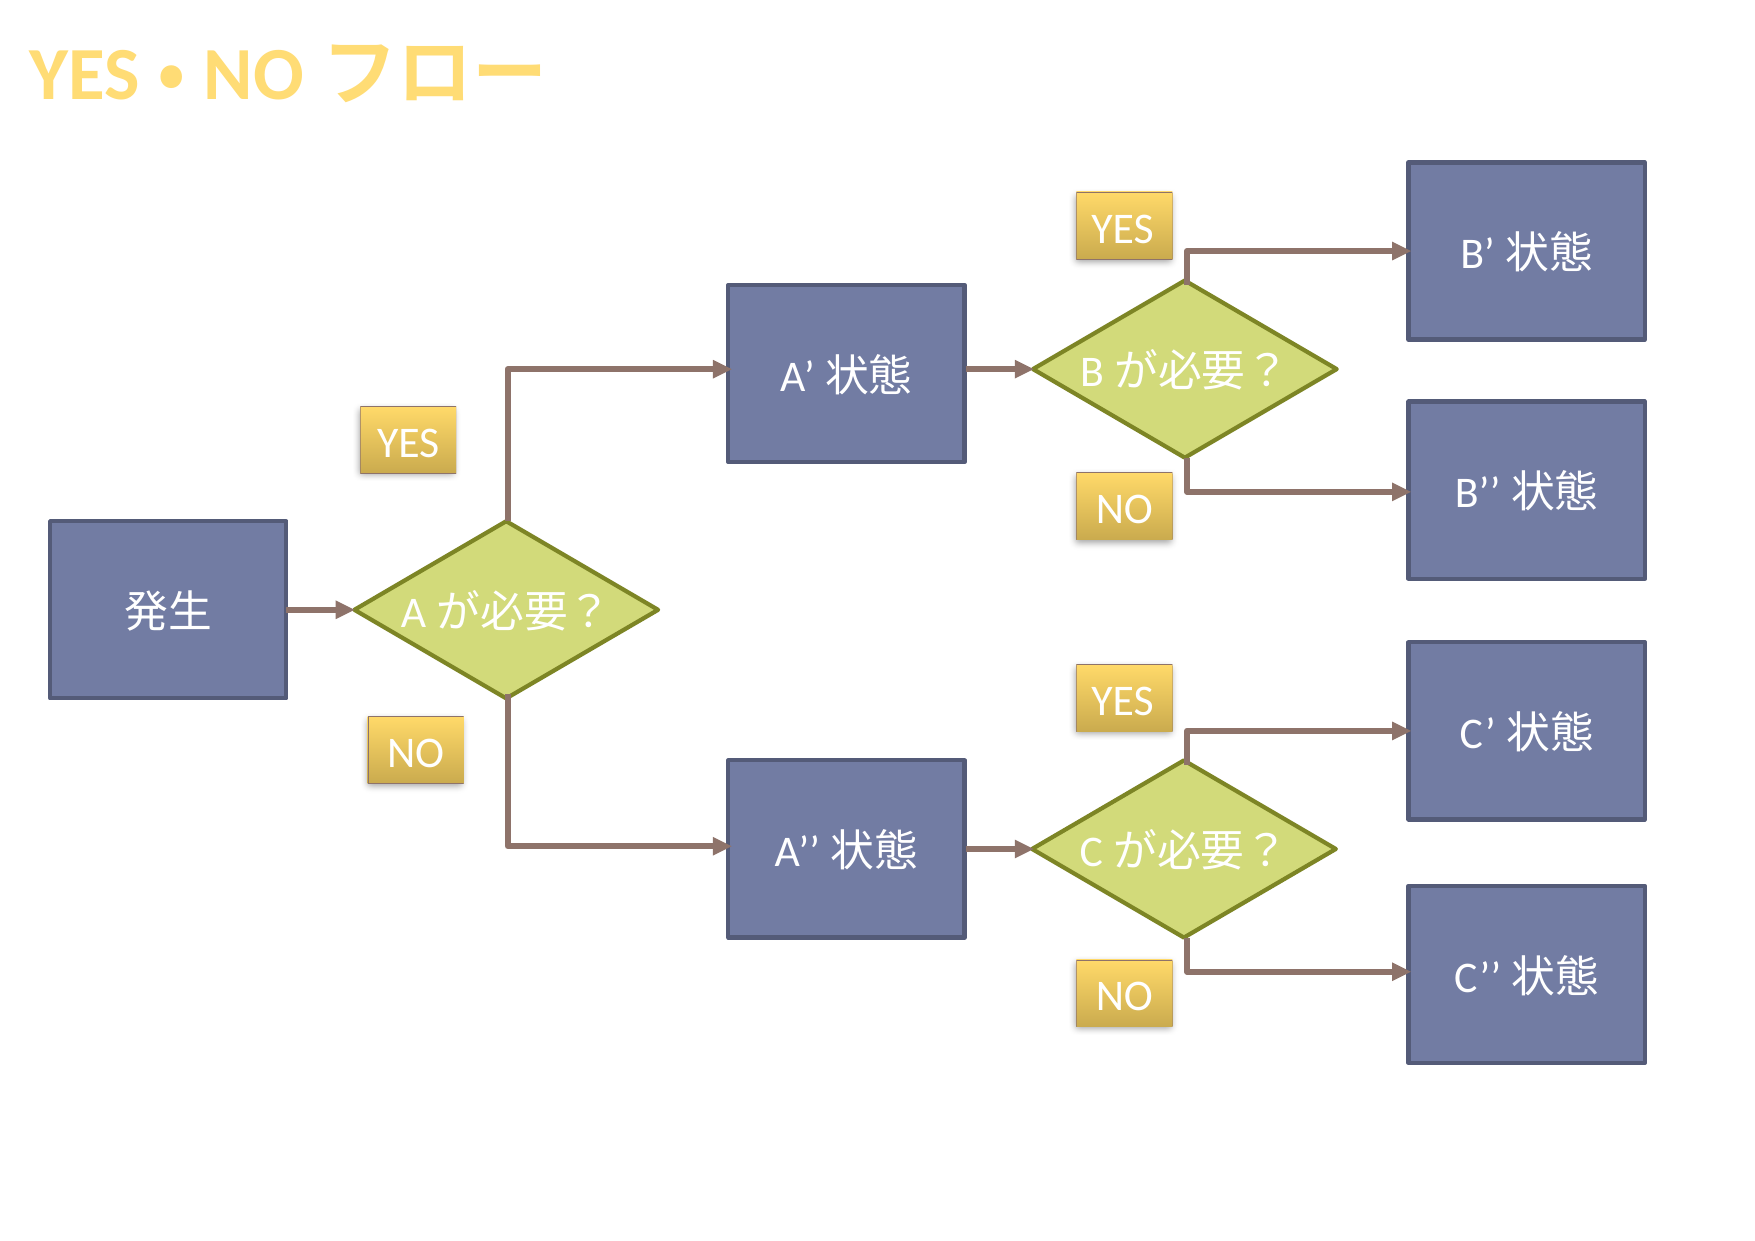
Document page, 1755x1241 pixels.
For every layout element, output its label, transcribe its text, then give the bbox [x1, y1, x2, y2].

text_box [507, 693, 732, 853]
text_box Cが必要？ [1031, 758, 1338, 940]
text_box B’状態 [1406, 160, 1647, 342]
text_box YES [1076, 664, 1173, 732]
text_box 発生 [48, 519, 288, 700]
text_box YES・NOフロー [14, 17, 677, 123]
text_box Aが必要？ [353, 519, 661, 701]
text_box YES [1076, 191, 1173, 260]
text_box A’状態 [726, 283, 967, 464]
text_box Bが必要？ [1032, 278, 1339, 460]
text_box NO [1076, 959, 1173, 1027]
text_box NO [367, 716, 464, 784]
text_box YES [360, 406, 457, 474]
text_box B’’状態 [1406, 399, 1647, 581]
text_box [1186, 244, 1411, 286]
text_box [507, 362, 732, 522]
text_box [1186, 457, 1411, 499]
text_box A’’状態 [726, 758, 967, 940]
text_box [1186, 937, 1411, 978]
text_box C’状態 [1406, 640, 1647, 822]
text_box C’’状態 [1406, 884, 1647, 1065]
text_box [1186, 724, 1411, 766]
text_box NO [1076, 472, 1173, 540]
